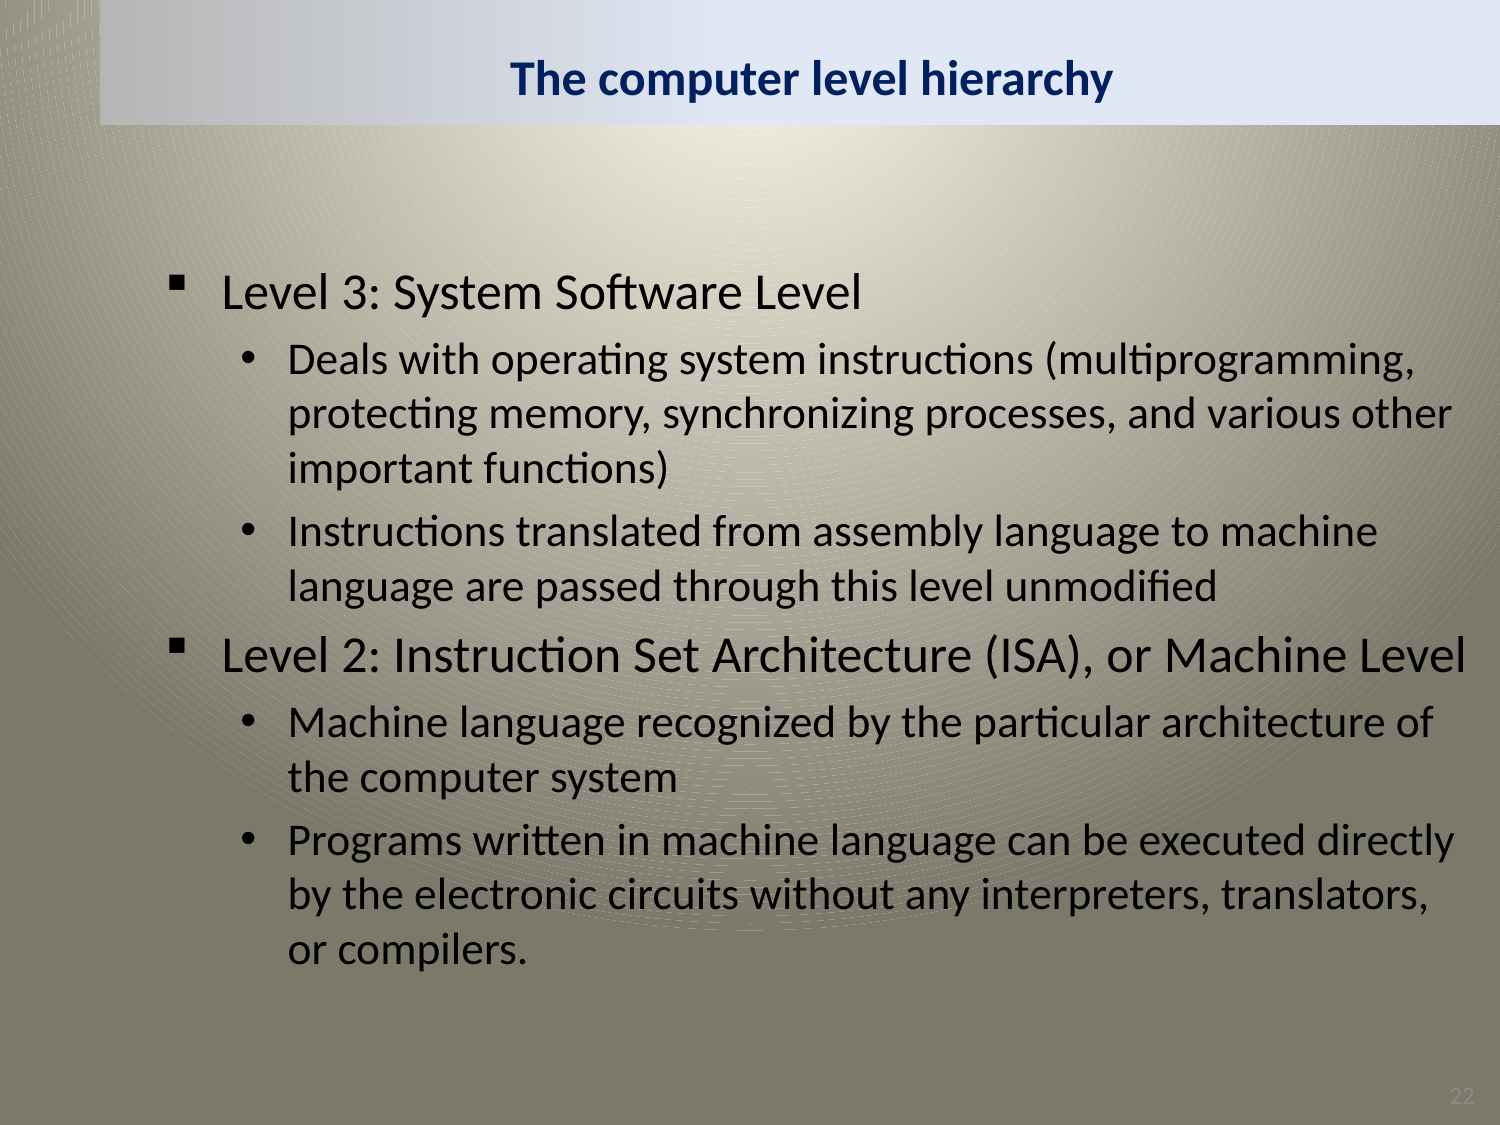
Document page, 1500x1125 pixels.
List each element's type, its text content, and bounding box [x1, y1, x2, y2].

title The computer level hierarchy [135, 37, 1500, 113]
list Level 3: System Software Level Deals with operating system instructions (multiprogramming, protecting memory, synchronizing processes, and various other important functions) Instructions translated from assembly language to machine language are passed through this level unmodified Level 2: Instruction Set Architecture (ISA), or Machine Level Machine language recognized by the particular architecture of the computer system Programs written in machine language can be executed directly by the electronic circuits without any interpreters, translators, or compilers. [150, 249, 1488, 993]
